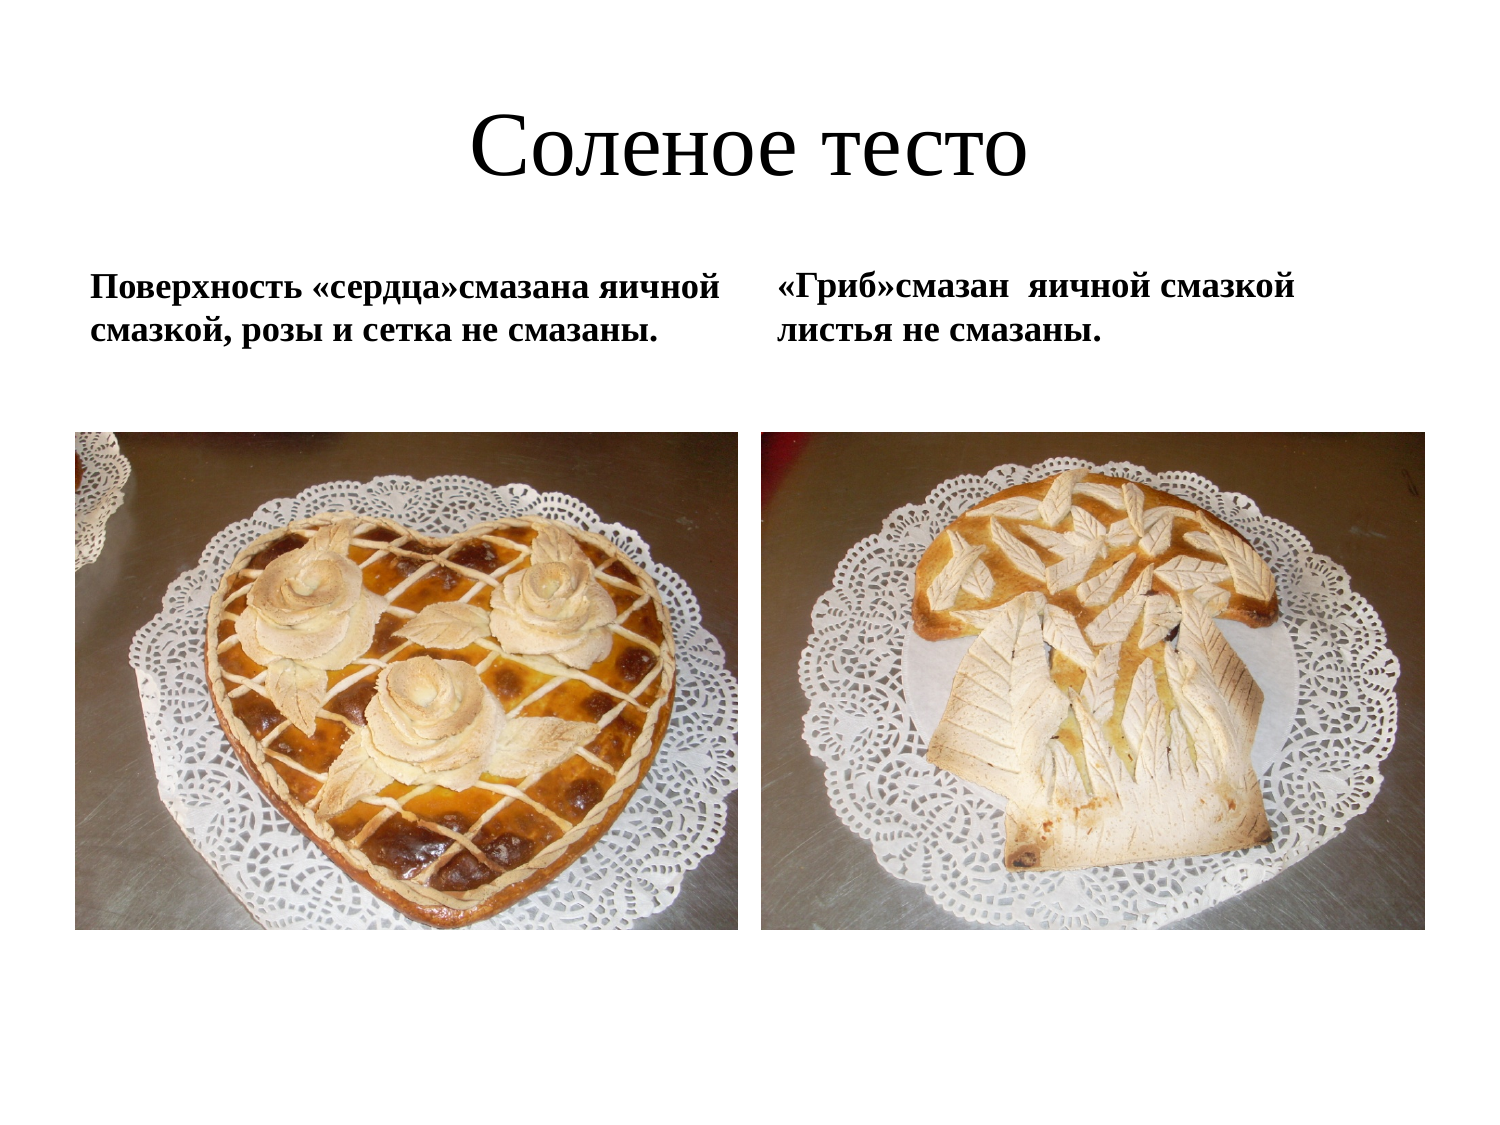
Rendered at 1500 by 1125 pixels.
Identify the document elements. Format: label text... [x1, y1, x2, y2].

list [74, 432, 738, 930]
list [761, 431, 1426, 930]
list Поверхность «сердца»смазана яичной смазкой, розы и сетка не смазаны. [75, 251, 738, 357]
list «Гриб»смазан яичной смазкой листья не смазаны. [761, 251, 1425, 357]
title Соленое тесто [75, 45, 1425, 233]
